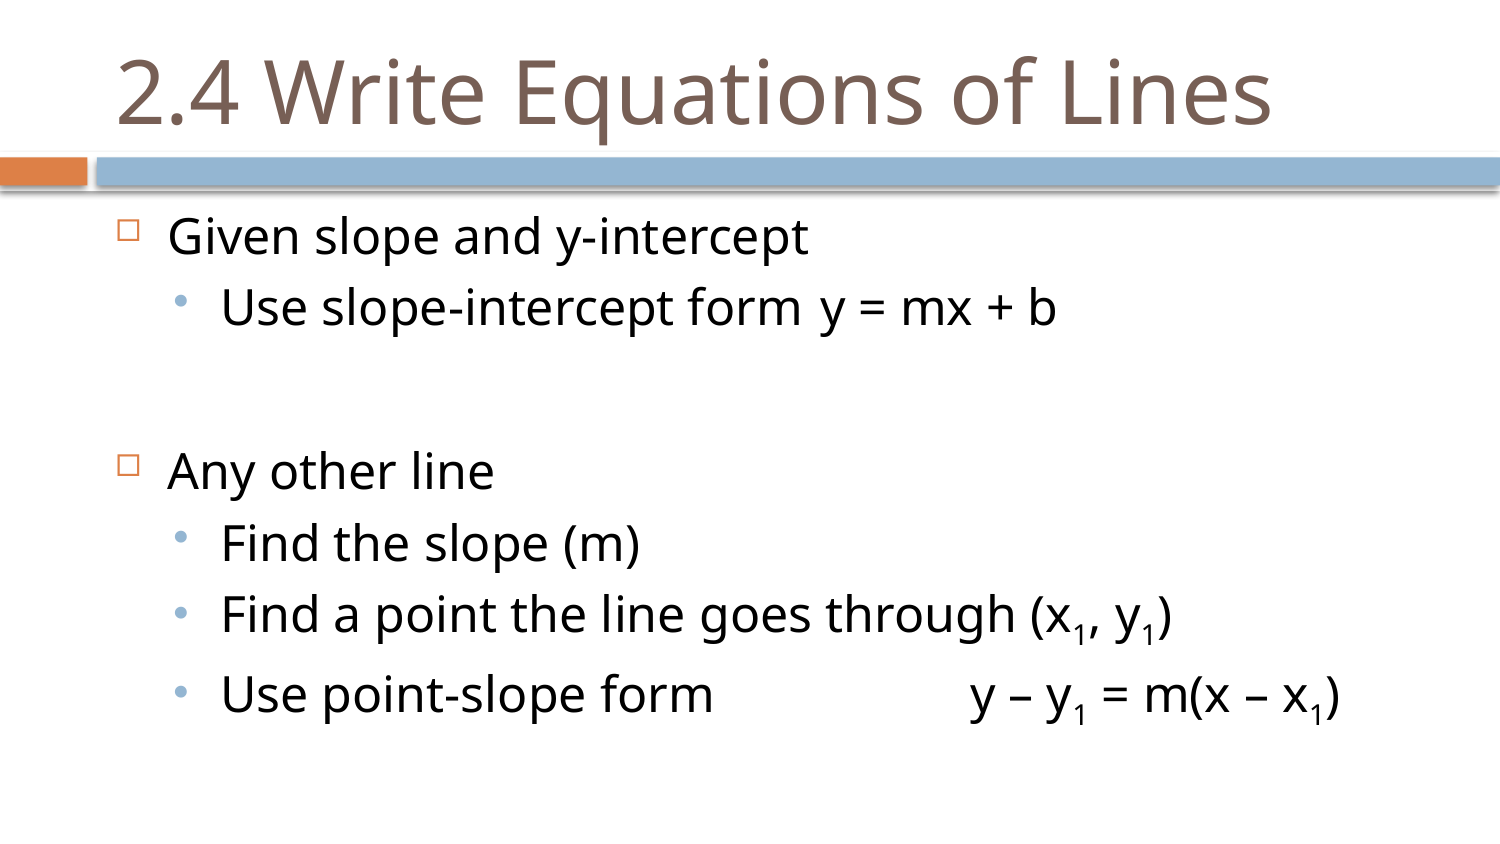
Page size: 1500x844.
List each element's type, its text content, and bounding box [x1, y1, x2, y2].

title 2.4 Write Equations of Lines [100, 28, 1438, 150]
list Given slope and y-intercept Use slope-intercept form y = mx + b Any other line Find the slope (m) Find a point the line goes through (x1, y1) Use point-slope form y – y1 = m(x – x1) [100, 196, 1438, 750]
